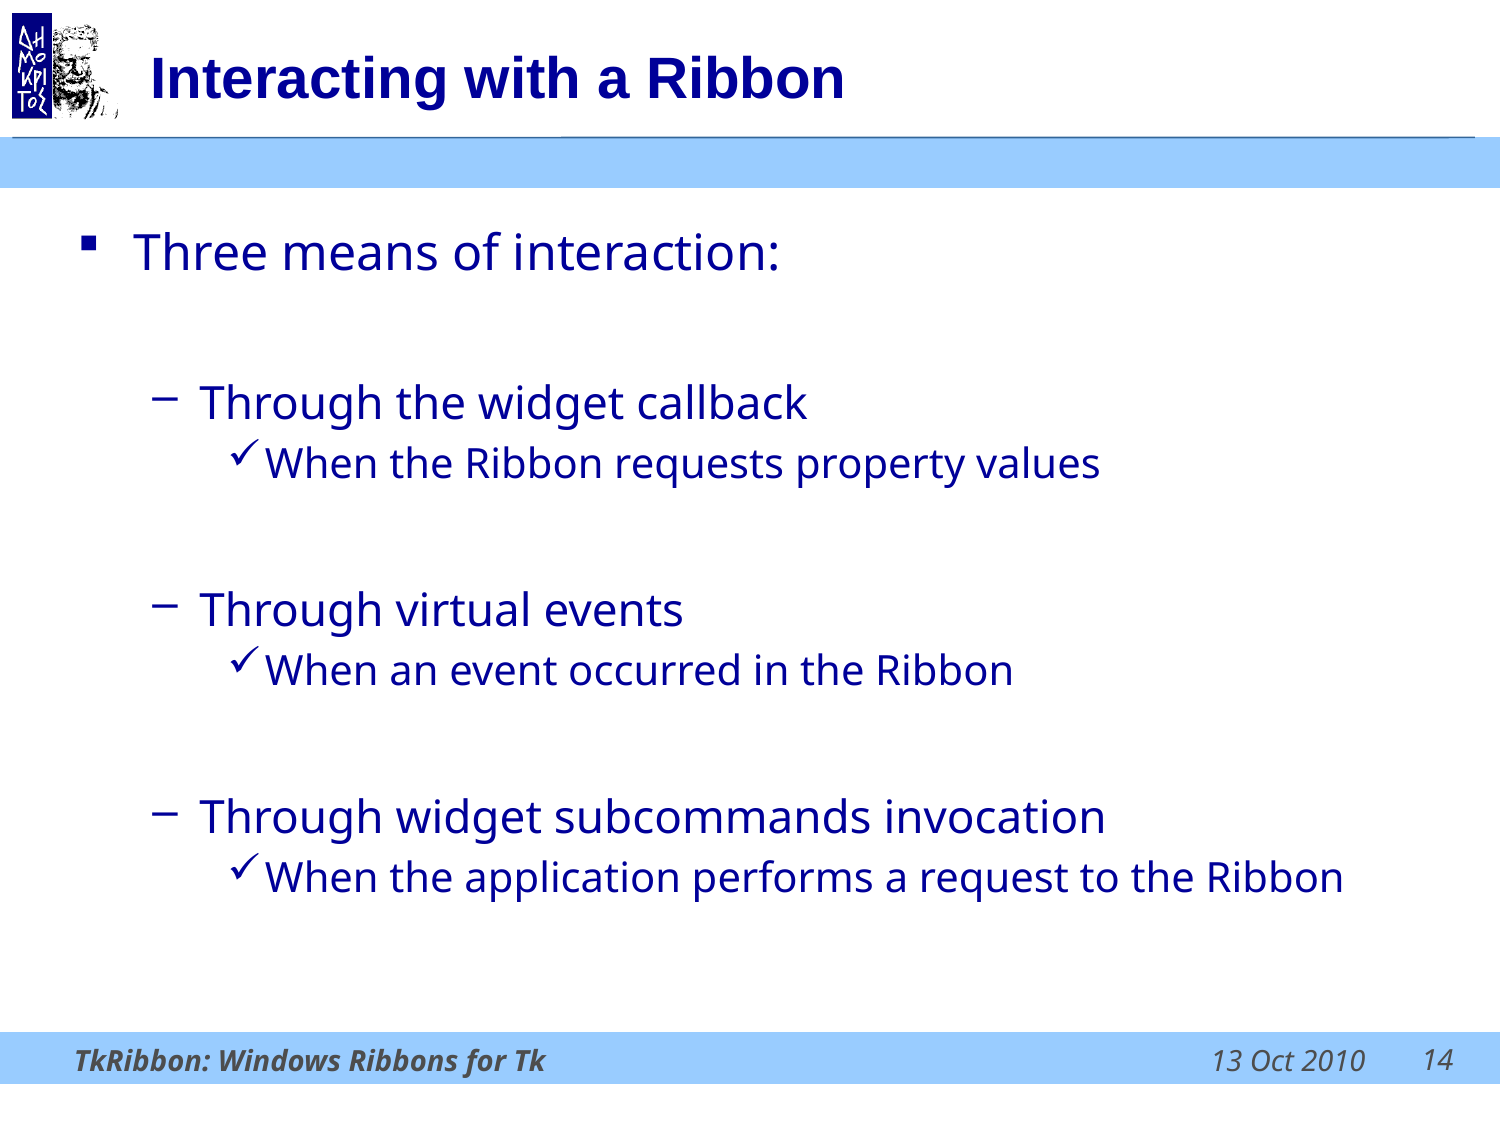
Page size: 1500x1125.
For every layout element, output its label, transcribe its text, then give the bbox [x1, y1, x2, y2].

title Interacting with a Ribbon [135, 12, 1476, 138]
slide_number 14 [1399, 1033, 1476, 1084]
picture [11, 13, 118, 120]
list Three means of interaction: Through the widget callback When the Ribbon requests property values Through virtual events When an event occurred in the Ribbon Through widget subcommands invocation When the application performs a request to the Ribbon [62, 212, 1438, 1001]
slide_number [1190, 1034, 1381, 1086]
footer TkRibbon: Windows Ribbons for Tk [58, 1034, 1190, 1086]
